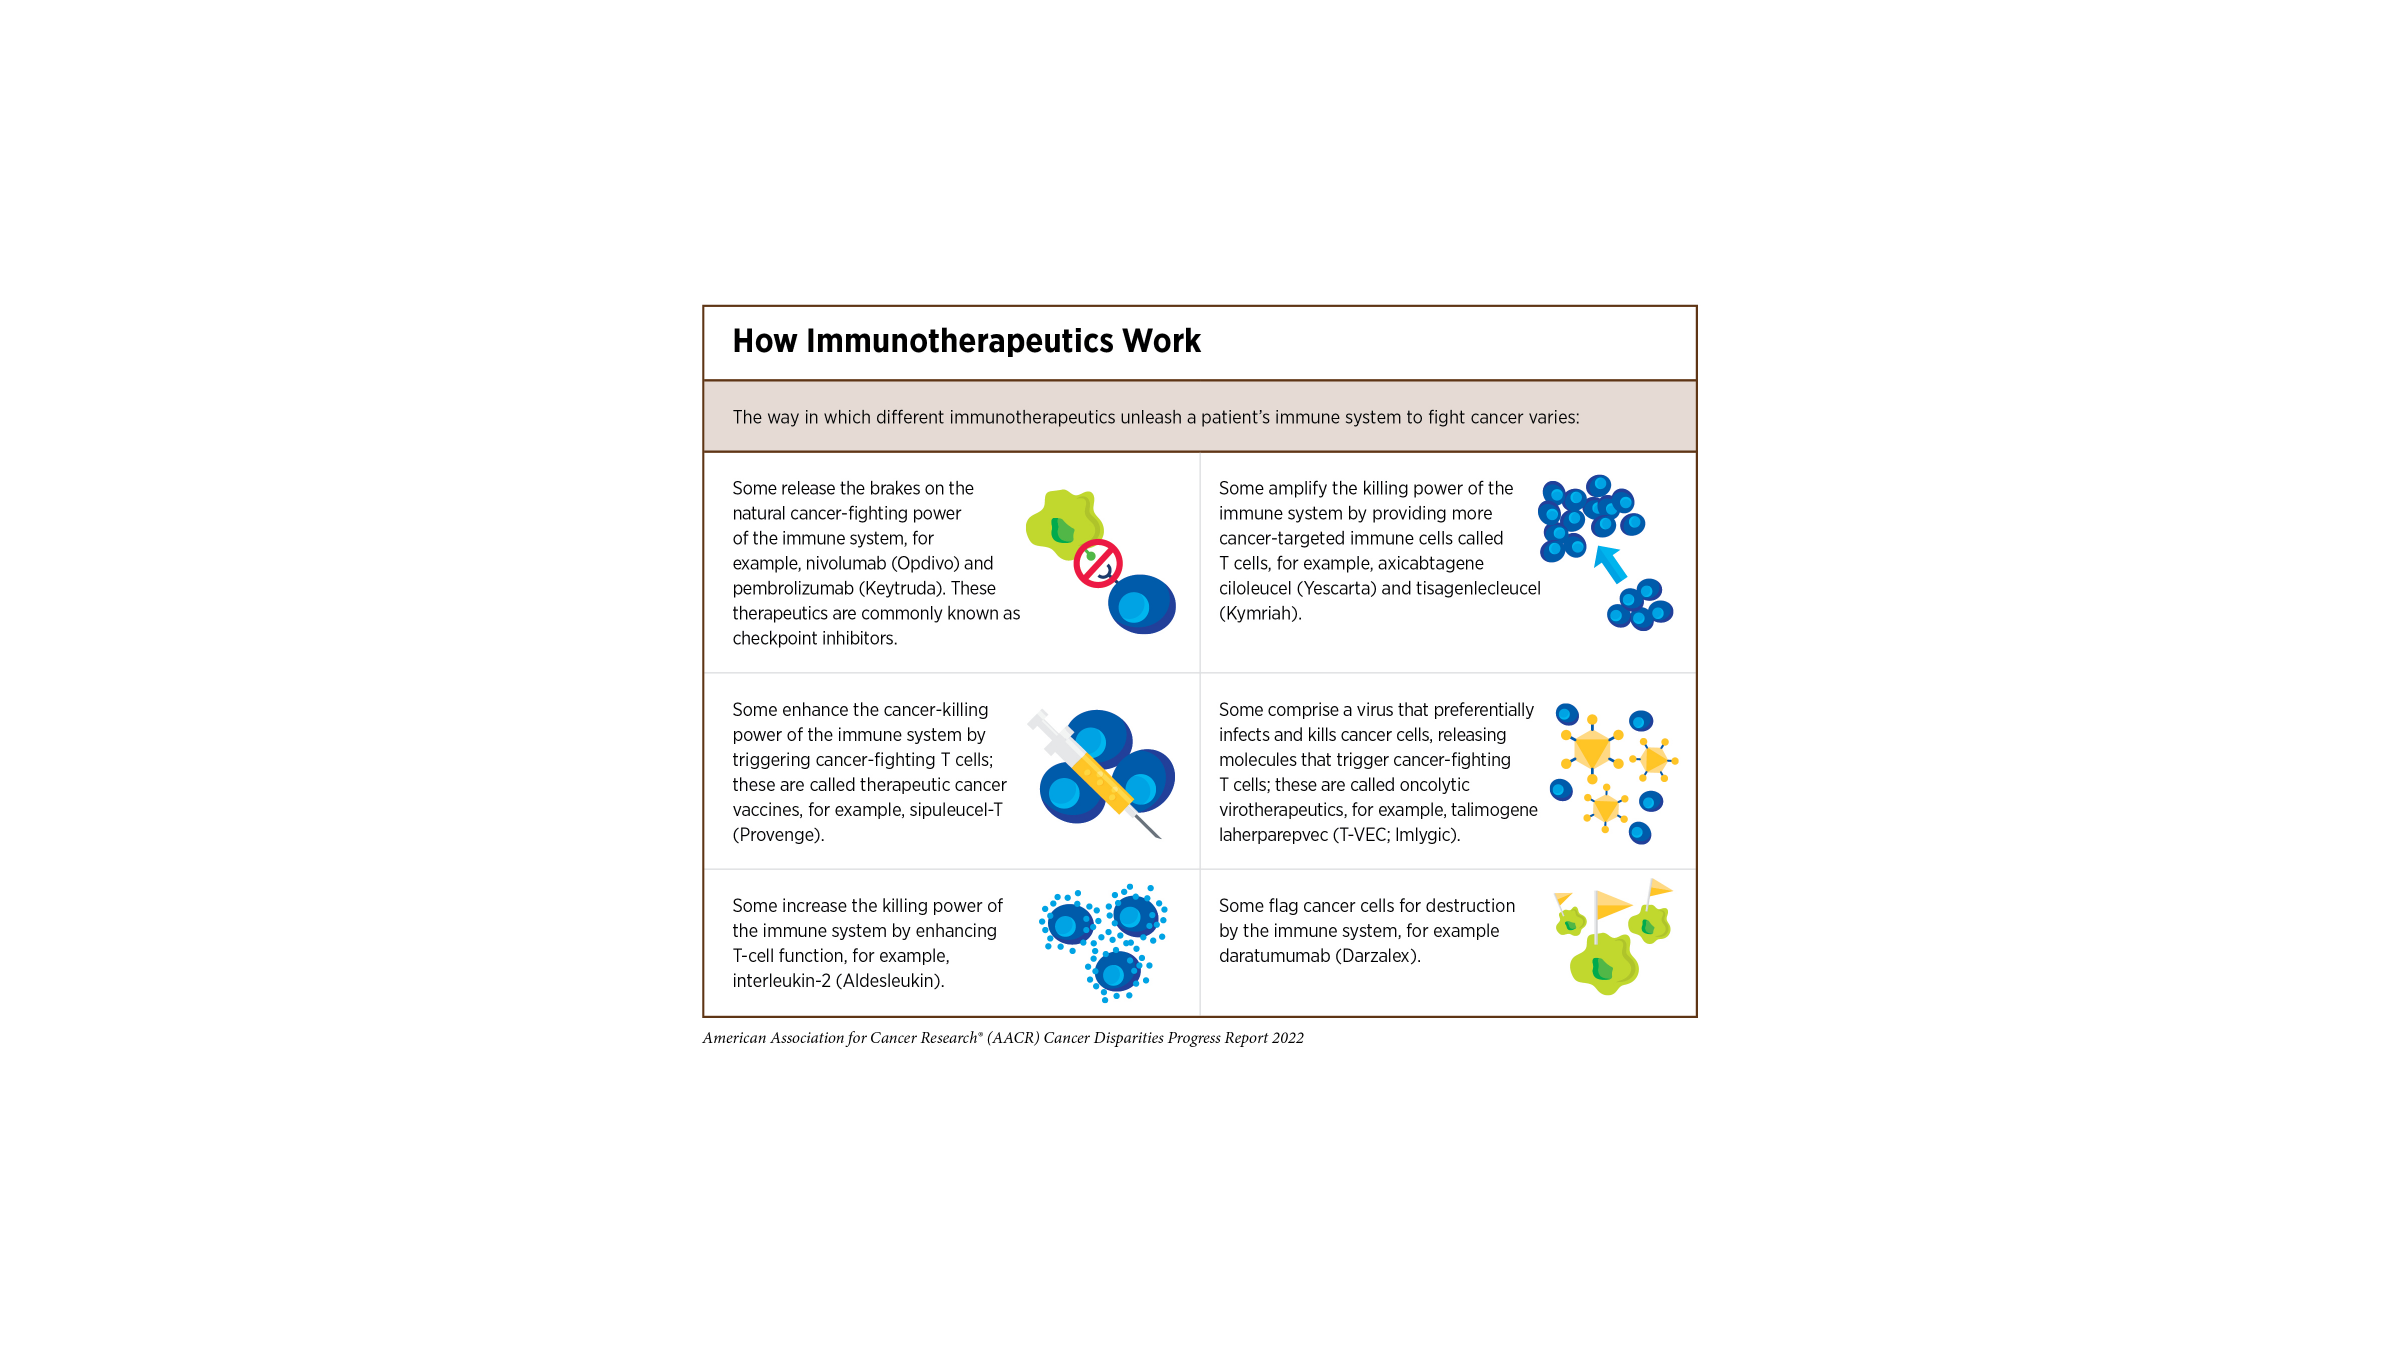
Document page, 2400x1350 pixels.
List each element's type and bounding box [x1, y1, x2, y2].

picture [684, 286, 1716, 1064]
